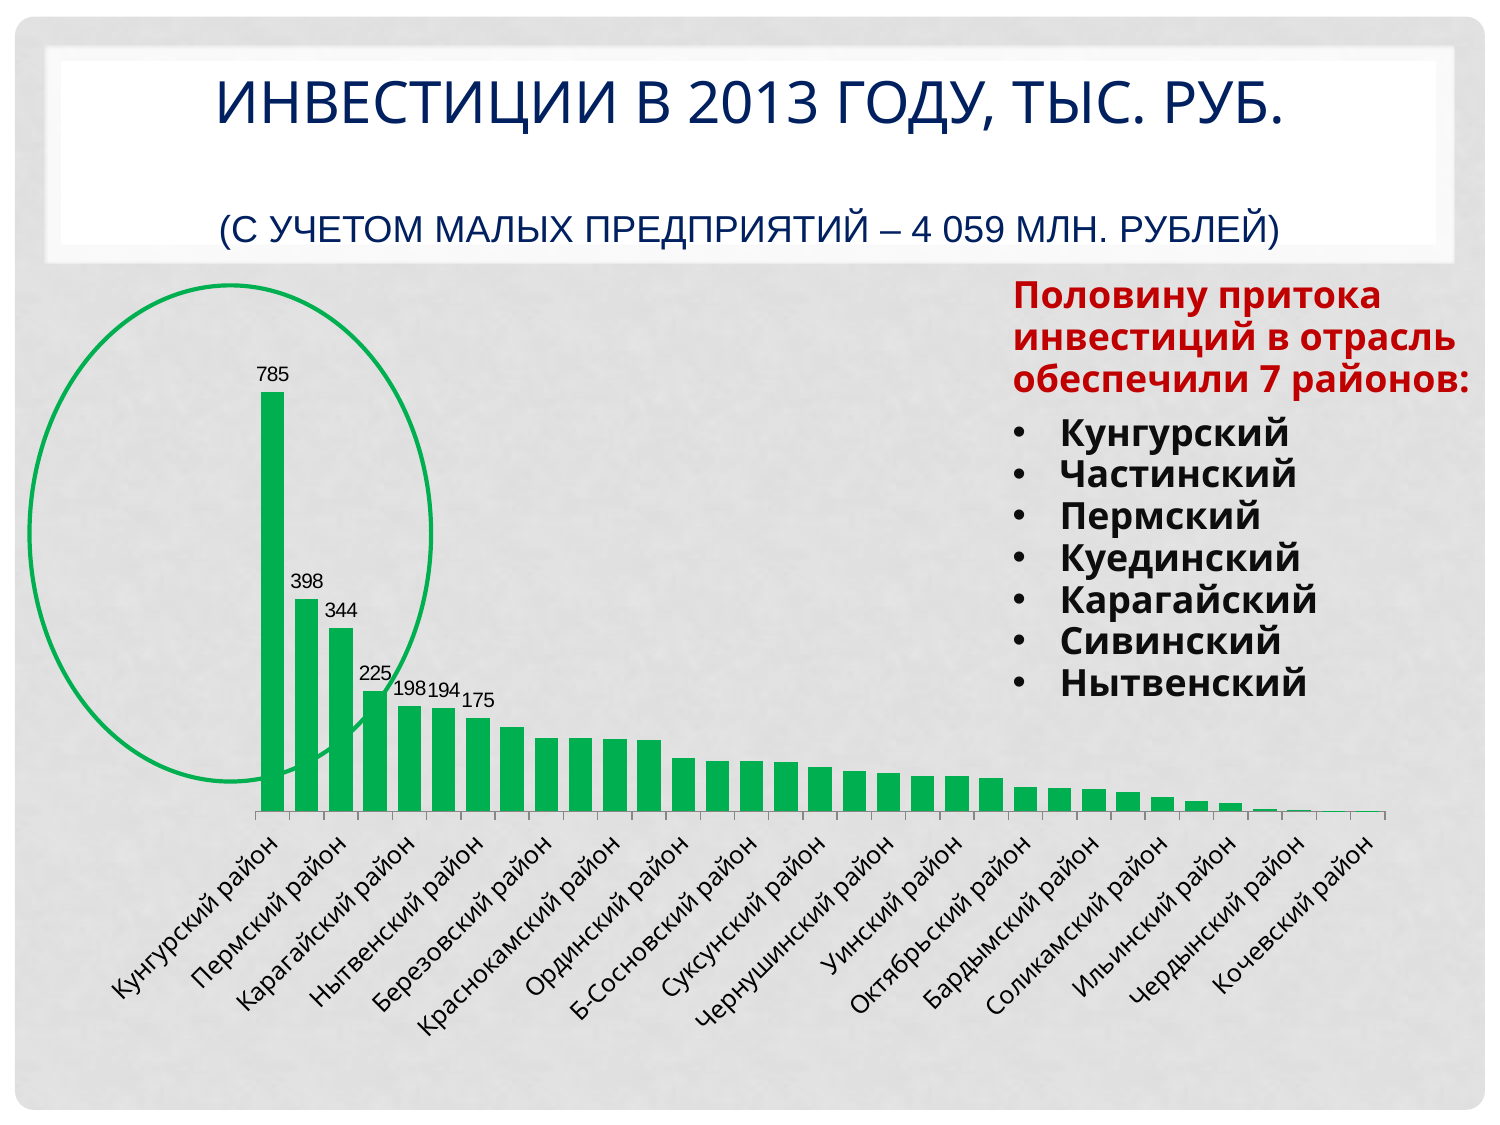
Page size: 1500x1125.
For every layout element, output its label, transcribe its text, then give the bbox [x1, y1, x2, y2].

text_box [131, 283, 330, 315]
title Инвестиции в 2013 году, тыс. руб. (с учетом малых предприятий – 4 059 млн. рублей) [29, 48, 1471, 268]
text_box [27, 370, 76, 696]
text_box Половину притока инвестиций в отрасль обеспечили 7 районов: Кунгурский Частинский Пермский Куединский Карагайский Сивинский Нытвенский [998, 267, 1500, 712]
chart [76, 315, 1412, 1059]
